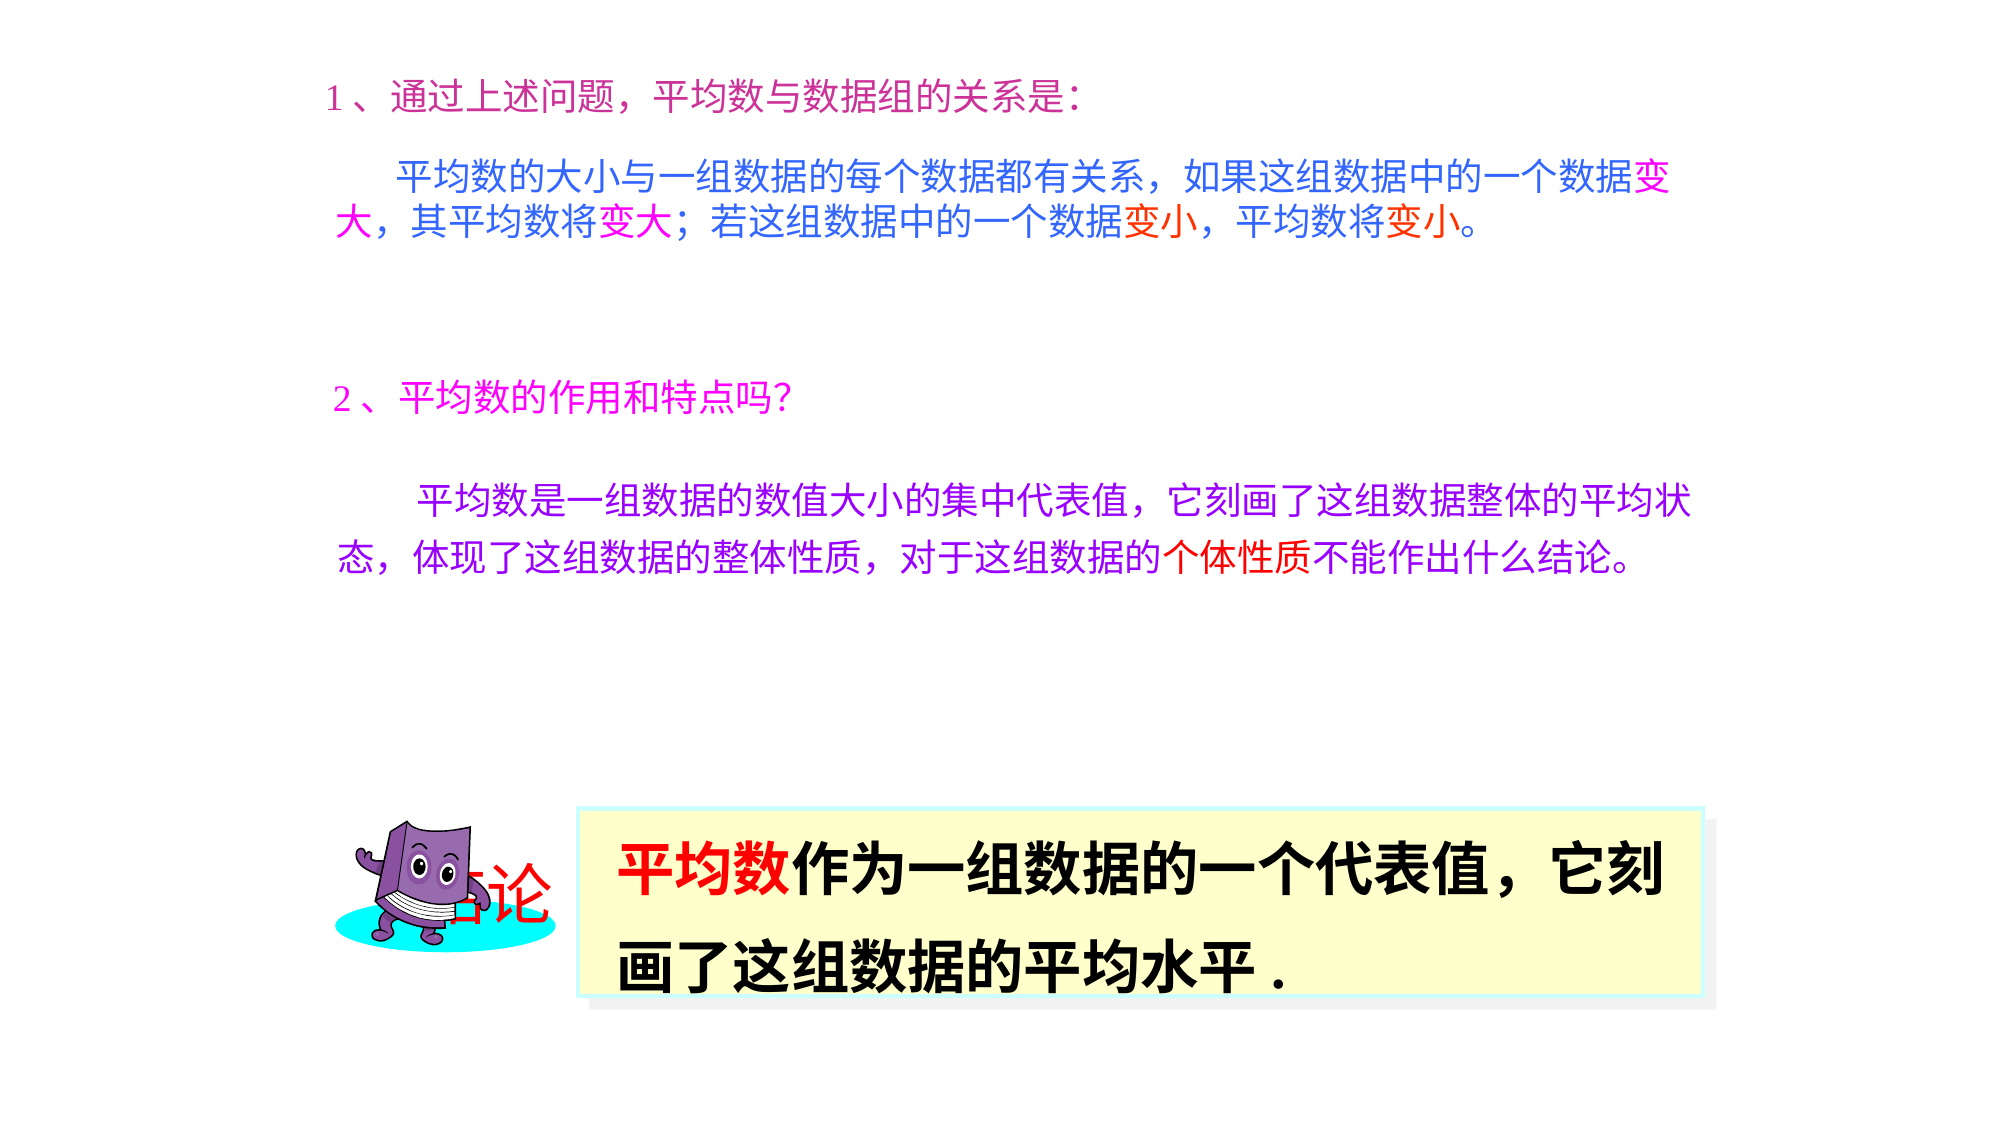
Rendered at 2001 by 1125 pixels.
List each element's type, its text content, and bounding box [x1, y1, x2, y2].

text_box 平均数作为一组数据的一个代表值，它刻画了这组数据的平均水平. [578, 808, 1704, 997]
text_box 1、通过上述问题，平均数与数据组的关系是： [310, 70, 1786, 126]
text_box 平均数是一组数据的数值大小的集中代表值，它刻画了这组数据整体的平均状态，体现了这组数据的整体性质，对于这组数据的个体性质不能作出什么结论。 [322, 445, 1761, 587]
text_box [335, 820, 585, 953]
text_box 2、平均数的作用和特点吗？ [308, 357, 1597, 427]
text_box 平均数的大小与一组数据的每个数据都有关系，如果这组数据中的一个数据变大，其平均数将变大；若这组数据中的一个数据变小，平均数将变小。 [321, 145, 1709, 251]
